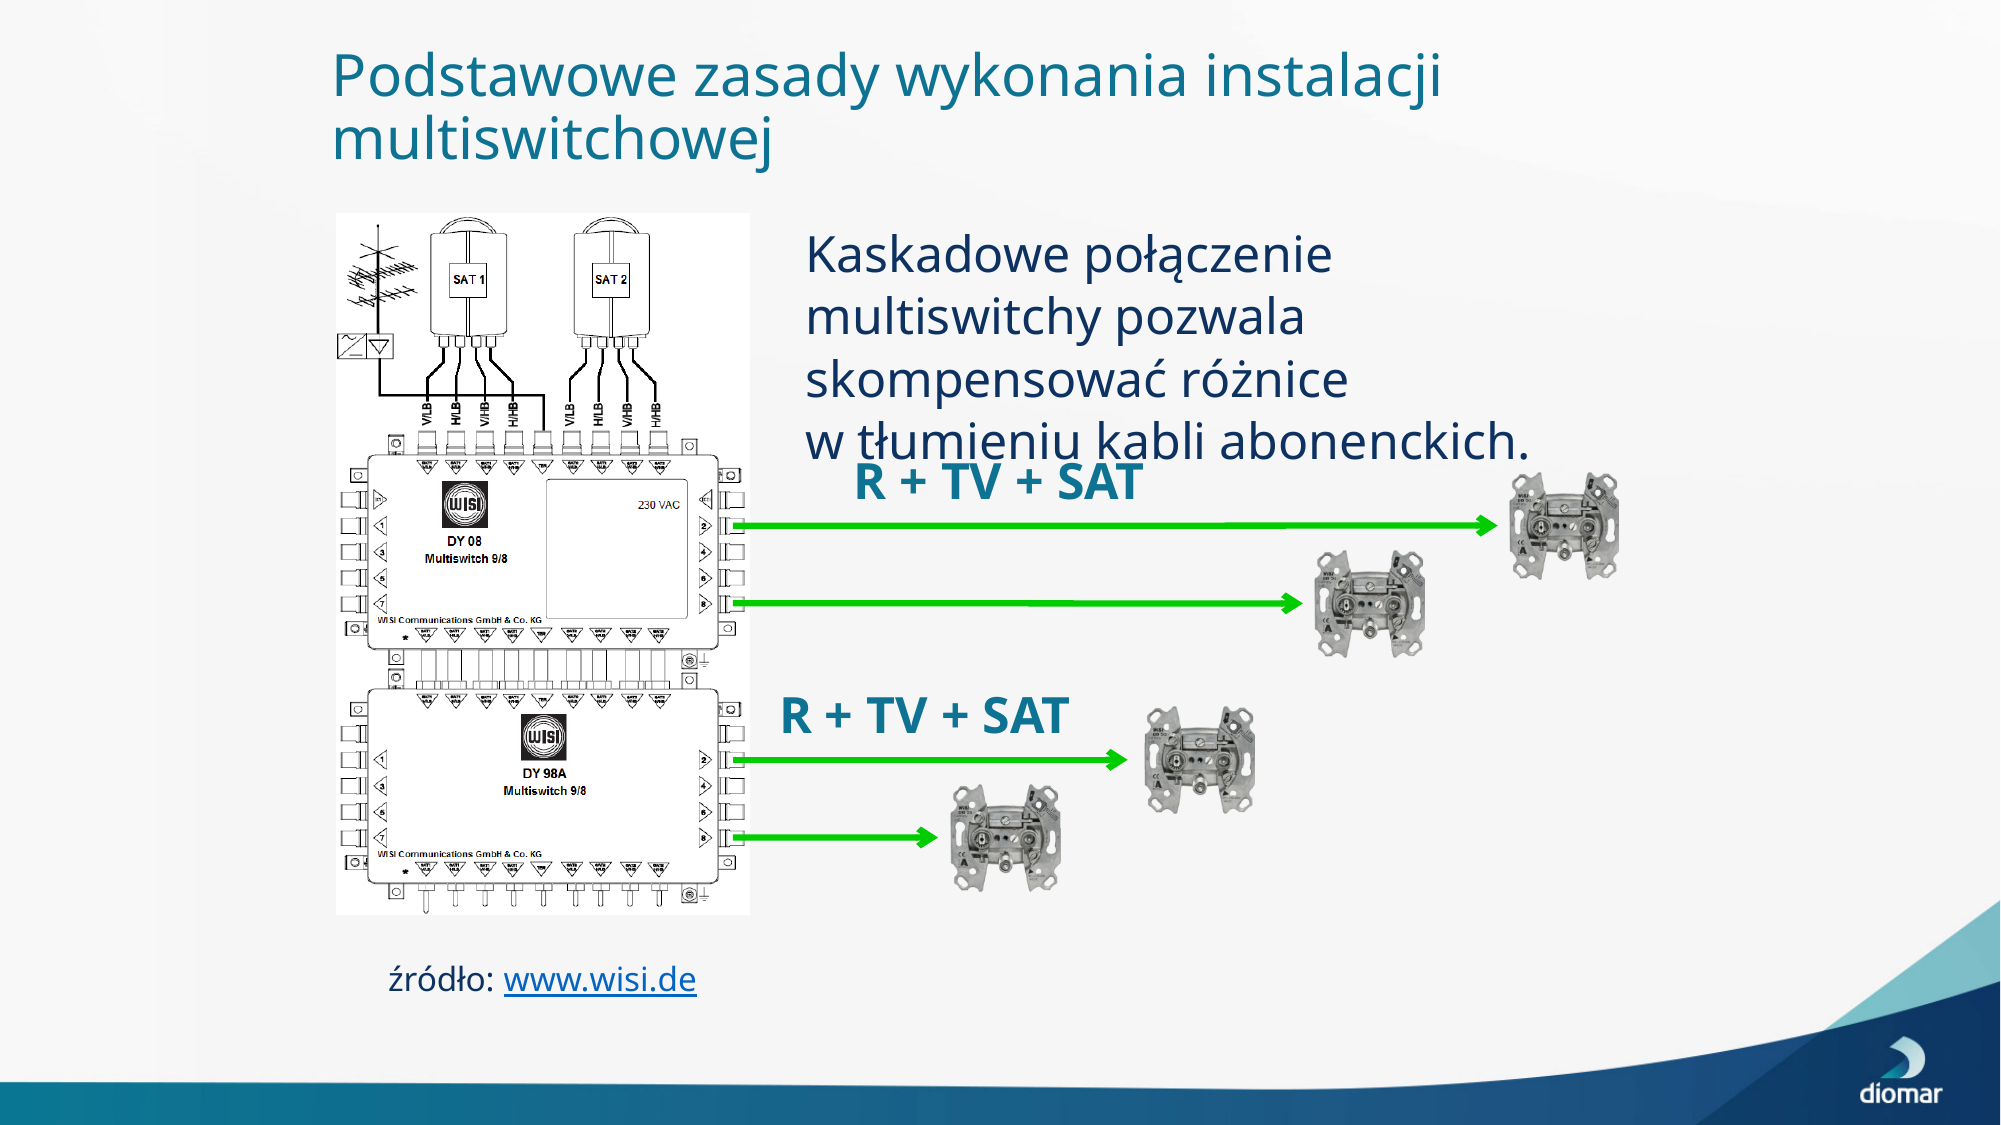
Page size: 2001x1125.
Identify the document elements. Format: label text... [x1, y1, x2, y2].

text_box R + TV + SAT [750, 675, 1117, 751]
text_box źródło: www.wisi.de [278, 928, 807, 1018]
text_box Kaskadowe połączenie multiswitchy pozwala skompensować różnice w tłumieniu kabli abonenckich. [790, 212, 1639, 432]
title Podstawowe zasady wykonania instalacji multiswitchowej [316, 62, 1646, 156]
picture [0, 0, 2001, 1125]
text_box R + TV + SAT [807, 441, 1191, 517]
